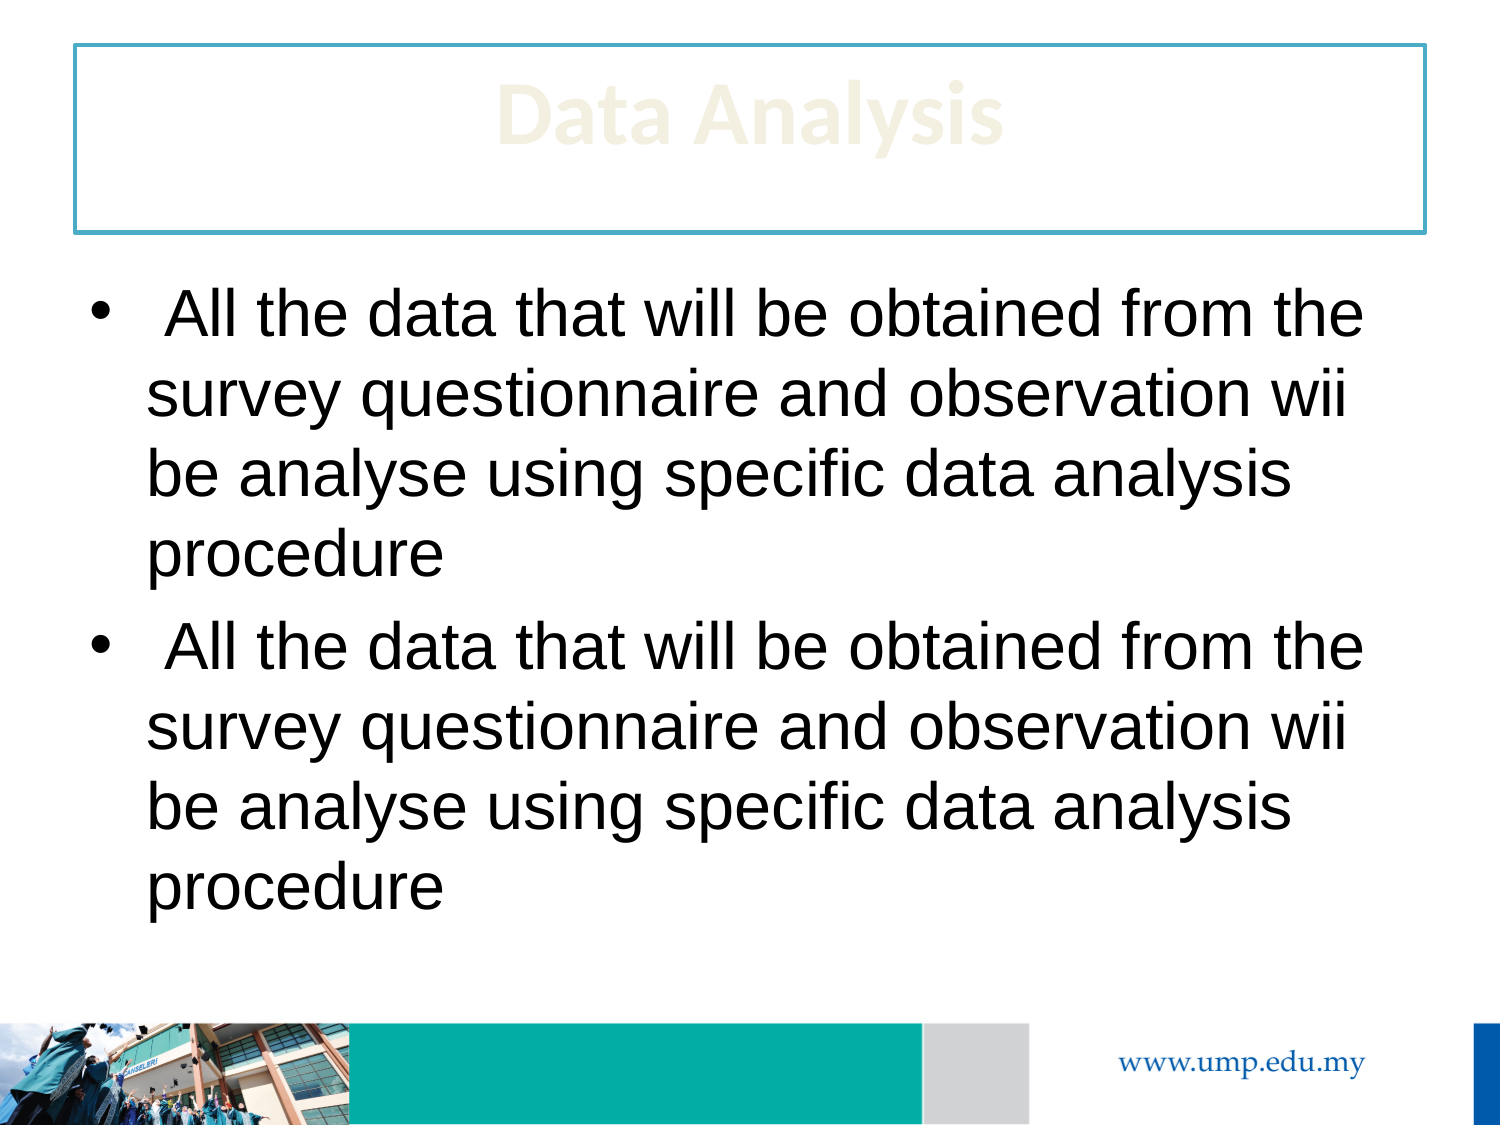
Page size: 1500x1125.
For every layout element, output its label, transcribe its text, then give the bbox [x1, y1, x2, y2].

text_box All the data that will be obtained from the survey questionnaire and observation wii be analyse using specific data analysis procedure All the data that will be obtained from the survey questionnaire and observation wii be analyse using specific data analysis procedure [74, 262, 1425, 1005]
picture [0, 0, 1500, 1125]
text_box Data Analysis [73, 43, 1427, 235]
